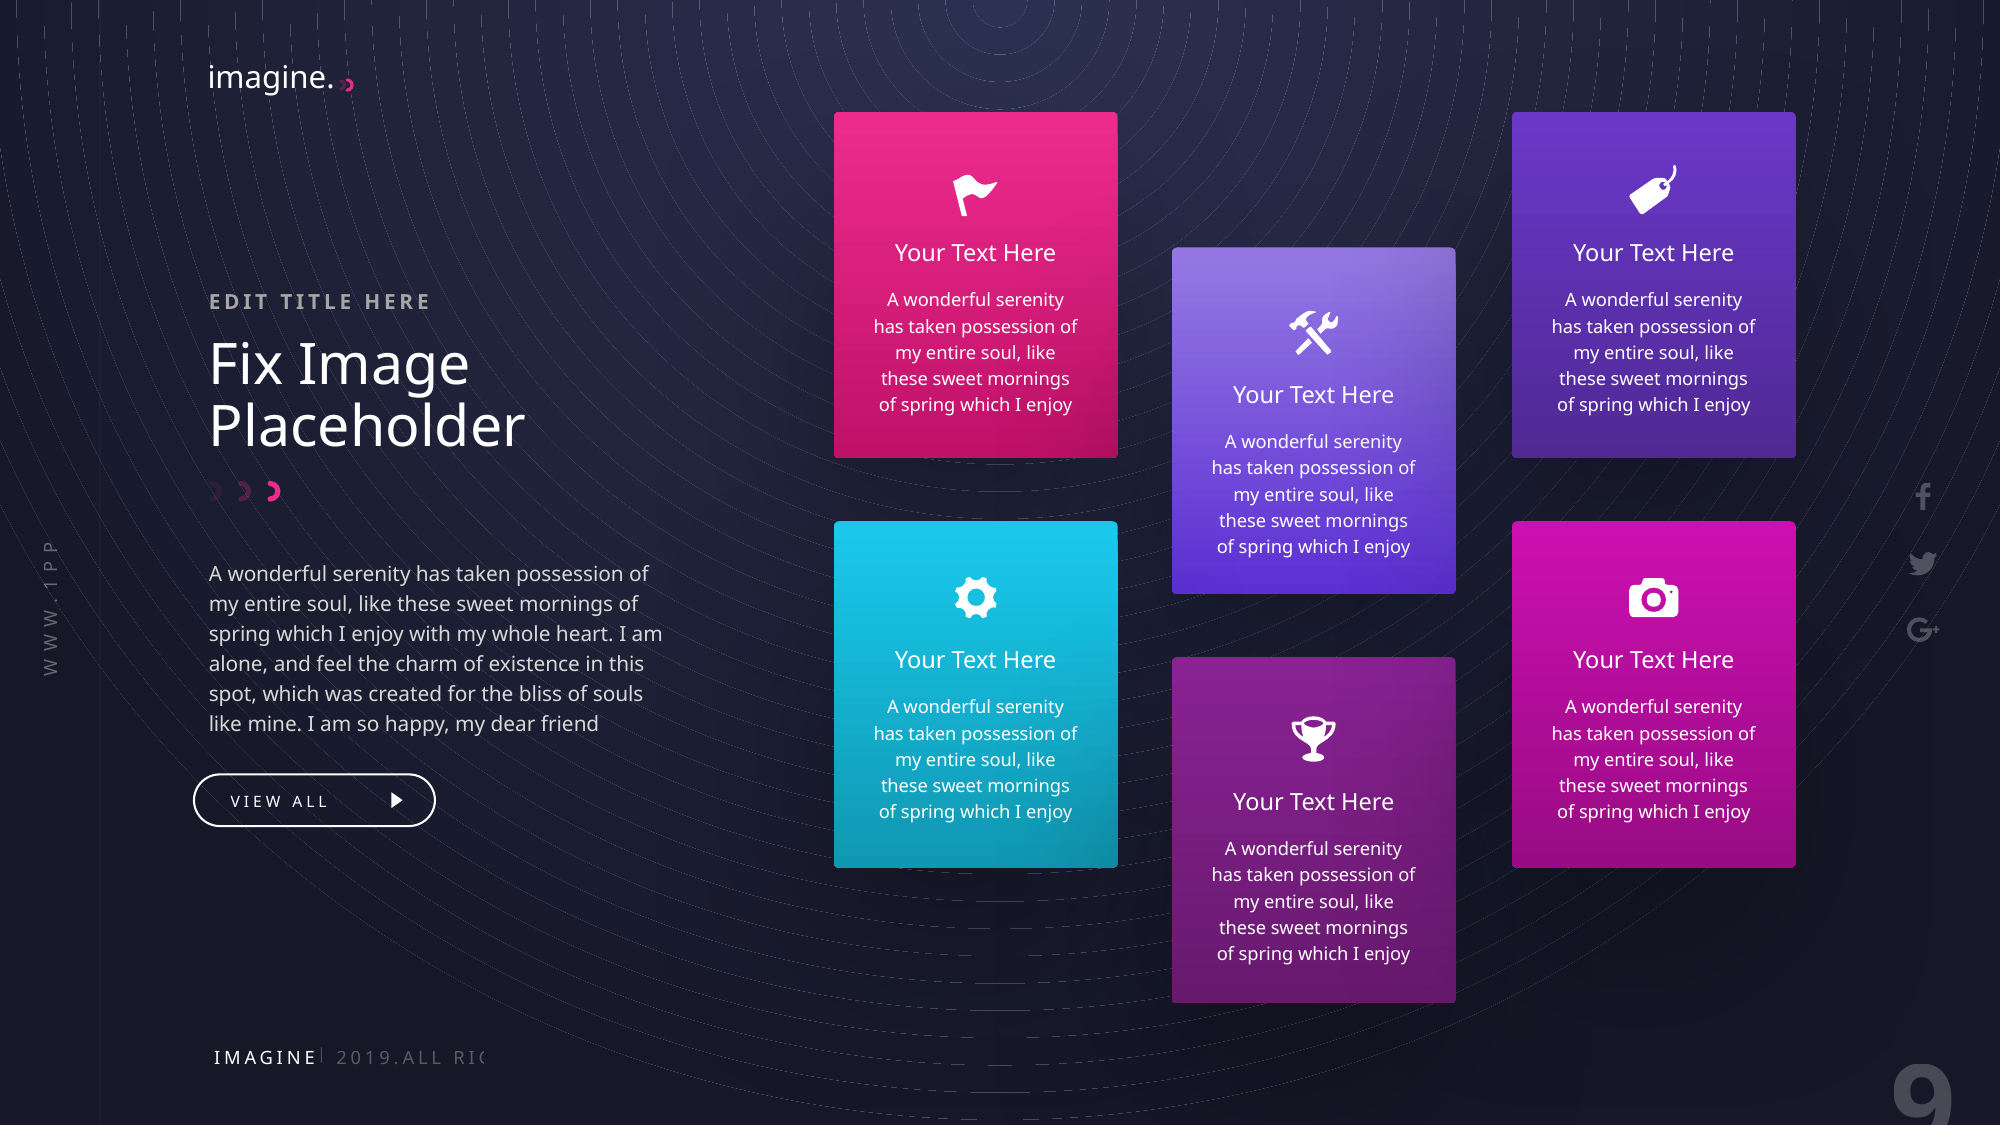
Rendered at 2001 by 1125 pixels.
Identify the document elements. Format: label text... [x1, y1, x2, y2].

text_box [1511, 111, 1796, 459]
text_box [833, 111, 1118, 459]
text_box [1171, 247, 1456, 594]
text_box A wonderful serenity has taken possession of my entire soul, like these sweet mornings of spring which I enjoy with my whole heart. I am alone, and feel the charm of existence in this spot, which was created for the bliss of souls like mine. I am so happy, my dear friend [194, 592, 693, 743]
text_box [193, 773, 435, 832]
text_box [193, 281, 724, 592]
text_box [203, 483, 278, 499]
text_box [1171, 656, 1456, 1004]
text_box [1511, 521, 1796, 868]
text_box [833, 521, 1118, 868]
